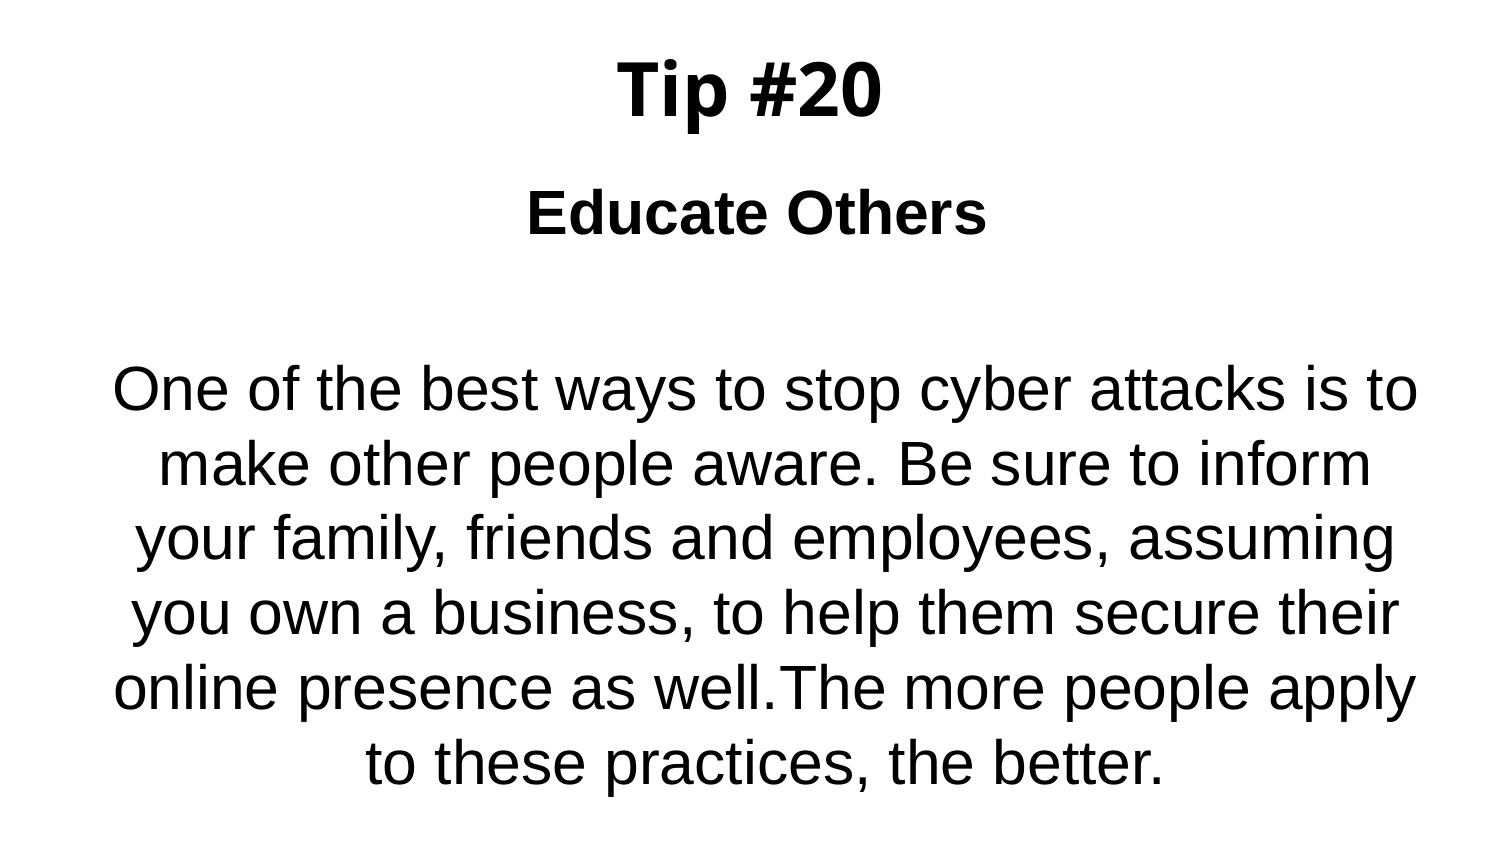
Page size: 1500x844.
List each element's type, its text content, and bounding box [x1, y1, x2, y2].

list Educate Others One of the best ways to stop cyber attacks is to make other people aware. Be sure to inform your family, friends and employees, assuming you own a business, to help them secure their online presence as well.The more people apply to these practices, the better. [85, 70, 1447, 788]
title Tip #20 [75, 27, 1425, 147]
